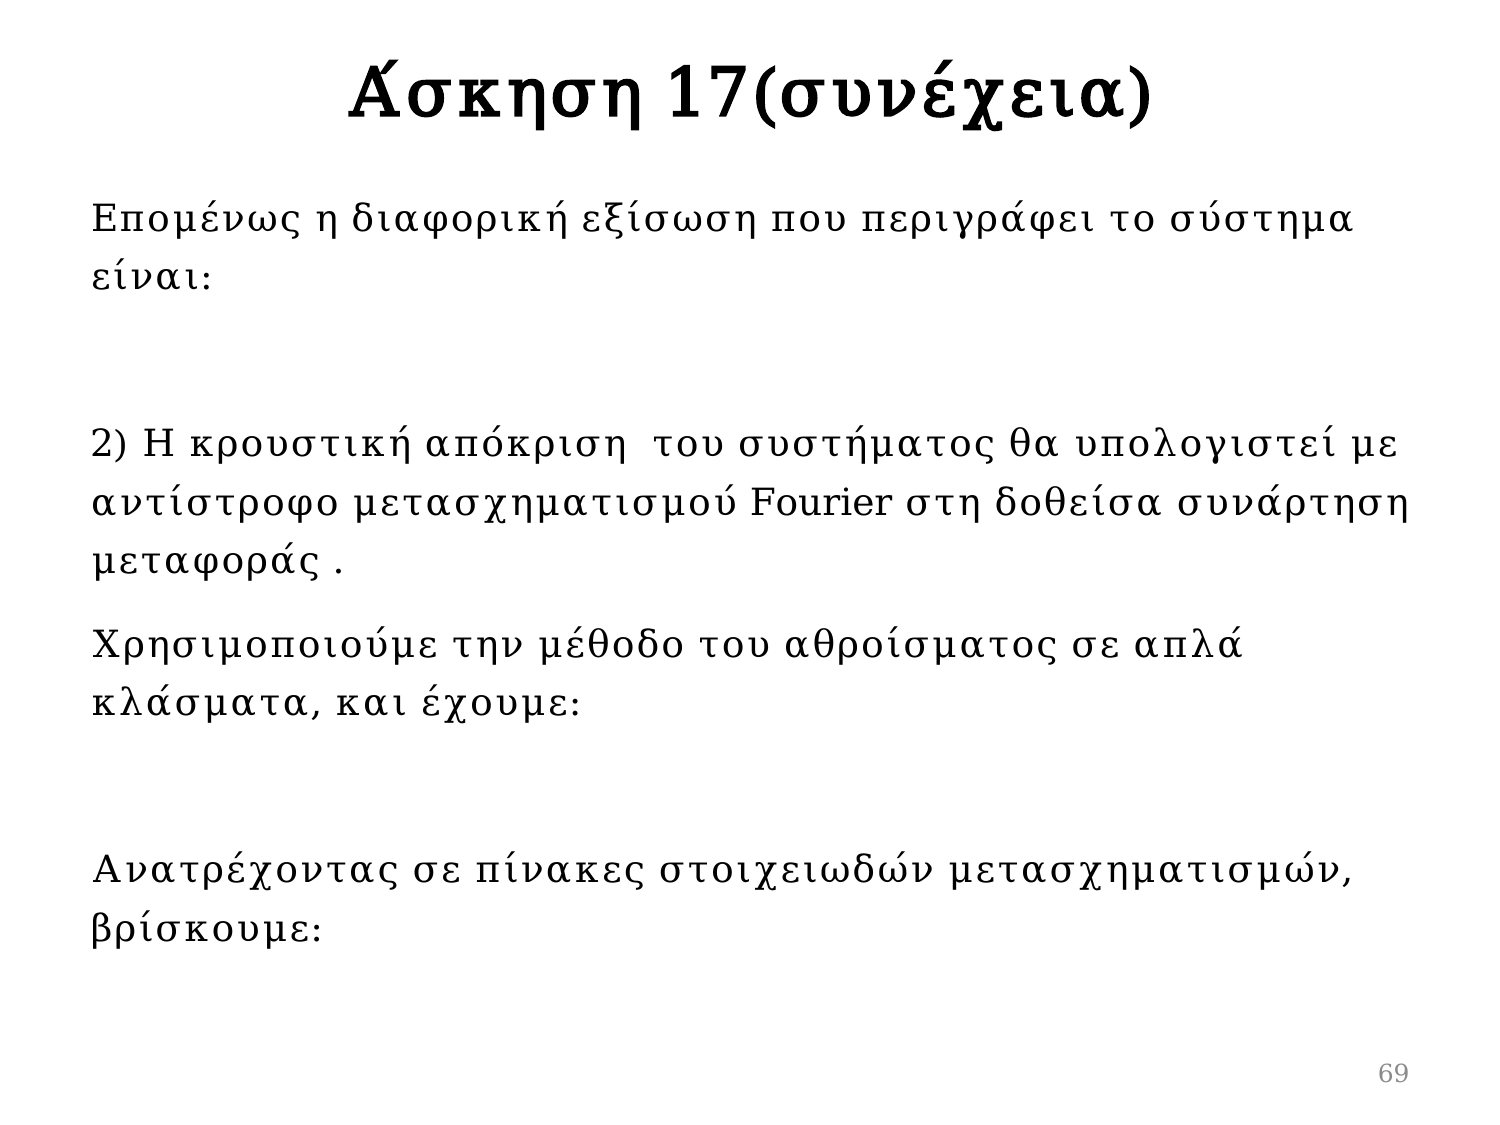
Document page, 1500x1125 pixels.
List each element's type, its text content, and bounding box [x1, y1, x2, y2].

slide_number 69 [1222, 1042, 1425, 1103]
title Άσκηση 17(συνέχεια) [75, 19, 1425, 159]
